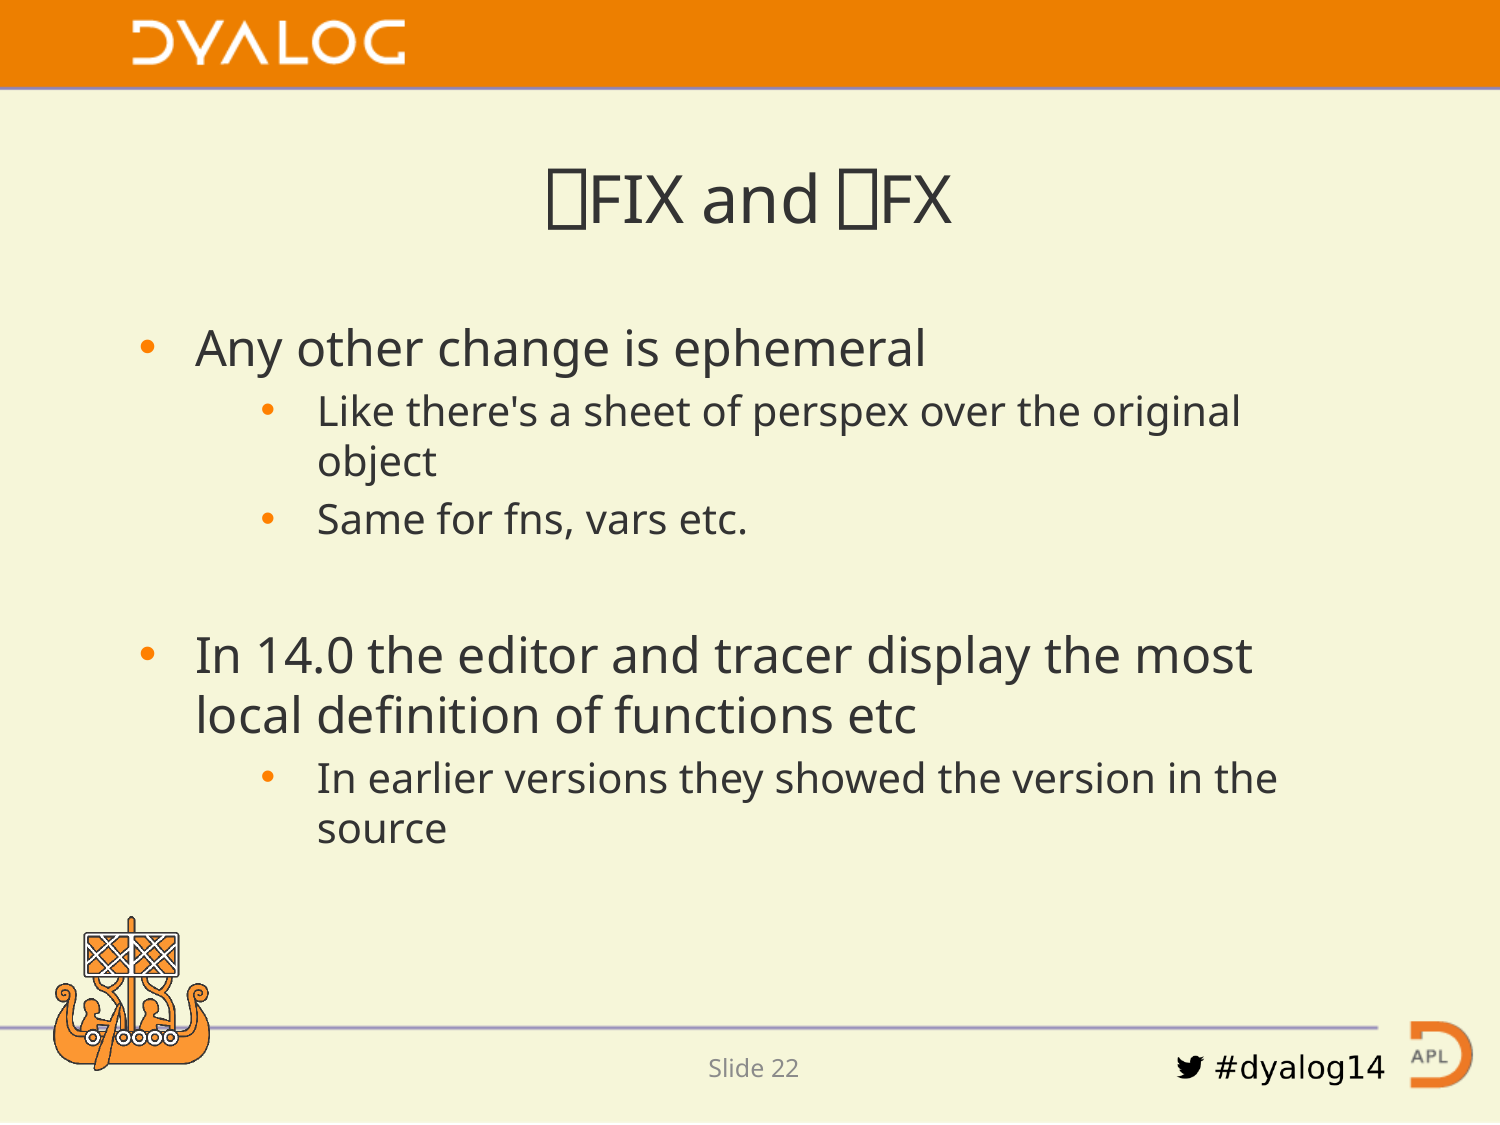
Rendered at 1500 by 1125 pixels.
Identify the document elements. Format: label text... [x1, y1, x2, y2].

slide_number Slide 21 [585, 1039, 923, 1100]
list ⎕FIX and ⎕FX Any other change is ephemeral Like there's a sheet of perspex over the original object Same for fns, vars etc. In 14.0 the editor and tracer display the most local definition of functions etc In earlier versions they showed the version in the source [123, 149, 1376, 917]
picture [0, 0, 1500, 1123]
